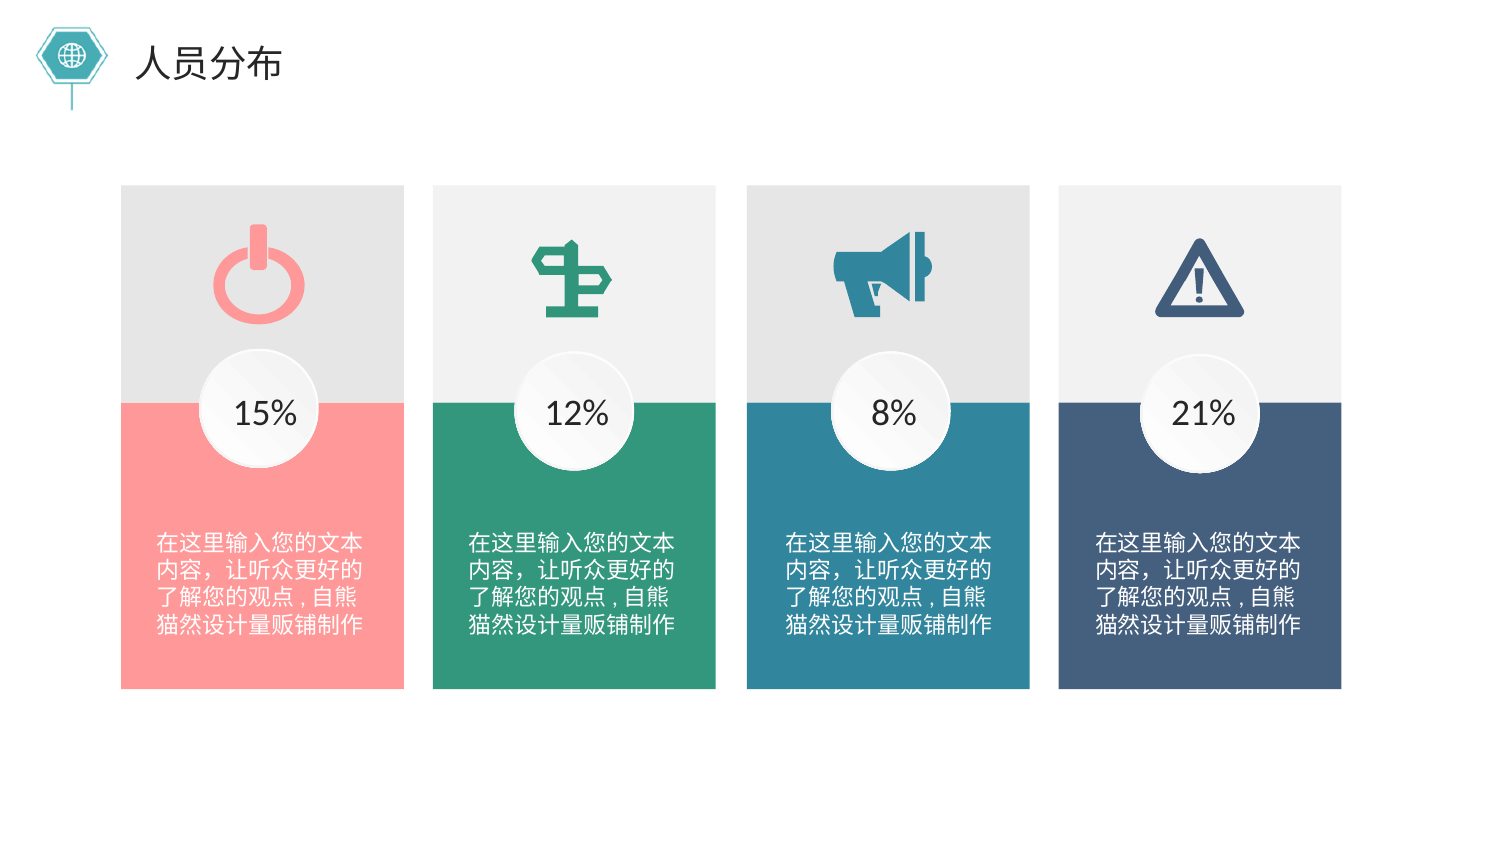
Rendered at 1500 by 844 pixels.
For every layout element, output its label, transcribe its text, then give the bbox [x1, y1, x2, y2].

text_box [745, 400, 1032, 691]
text_box 人员分布 [119, 32, 300, 93]
text_box 在这里输入您的文本内容，让听众更好的了解您的观点,自熊猫然设计量贩铺制作 [156, 525, 369, 641]
text_box 在这里输入您的文本内容，让听众更好的了解您的观点,自熊猫然设计量贩铺制作 [1095, 525, 1307, 641]
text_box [514, 351, 635, 471]
text_box [831, 229, 935, 320]
text_box 在这里输入您的文本内容，让听众更好的了解您的观点,自熊猫然设计量贩铺制作 [468, 525, 681, 641]
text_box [830, 351, 951, 471]
text_box [121, 403, 404, 690]
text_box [1139, 353, 1261, 474]
text_box [531, 239, 613, 318]
text_box [1058, 402, 1342, 690]
text_box [1058, 185, 1342, 402]
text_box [198, 348, 319, 469]
text_box [746, 185, 1030, 400]
text_box [121, 185, 404, 403]
text_box [432, 403, 716, 690]
text_box [432, 185, 716, 403]
text_box [213, 247, 305, 325]
picture [29, 20, 113, 115]
text_box [1155, 238, 1245, 318]
text_box 在这里输入您的文本内容，让听众更好的了解您的观点,自熊猫然设计量贩铺制作 [785, 525, 998, 641]
text_box [249, 224, 267, 271]
